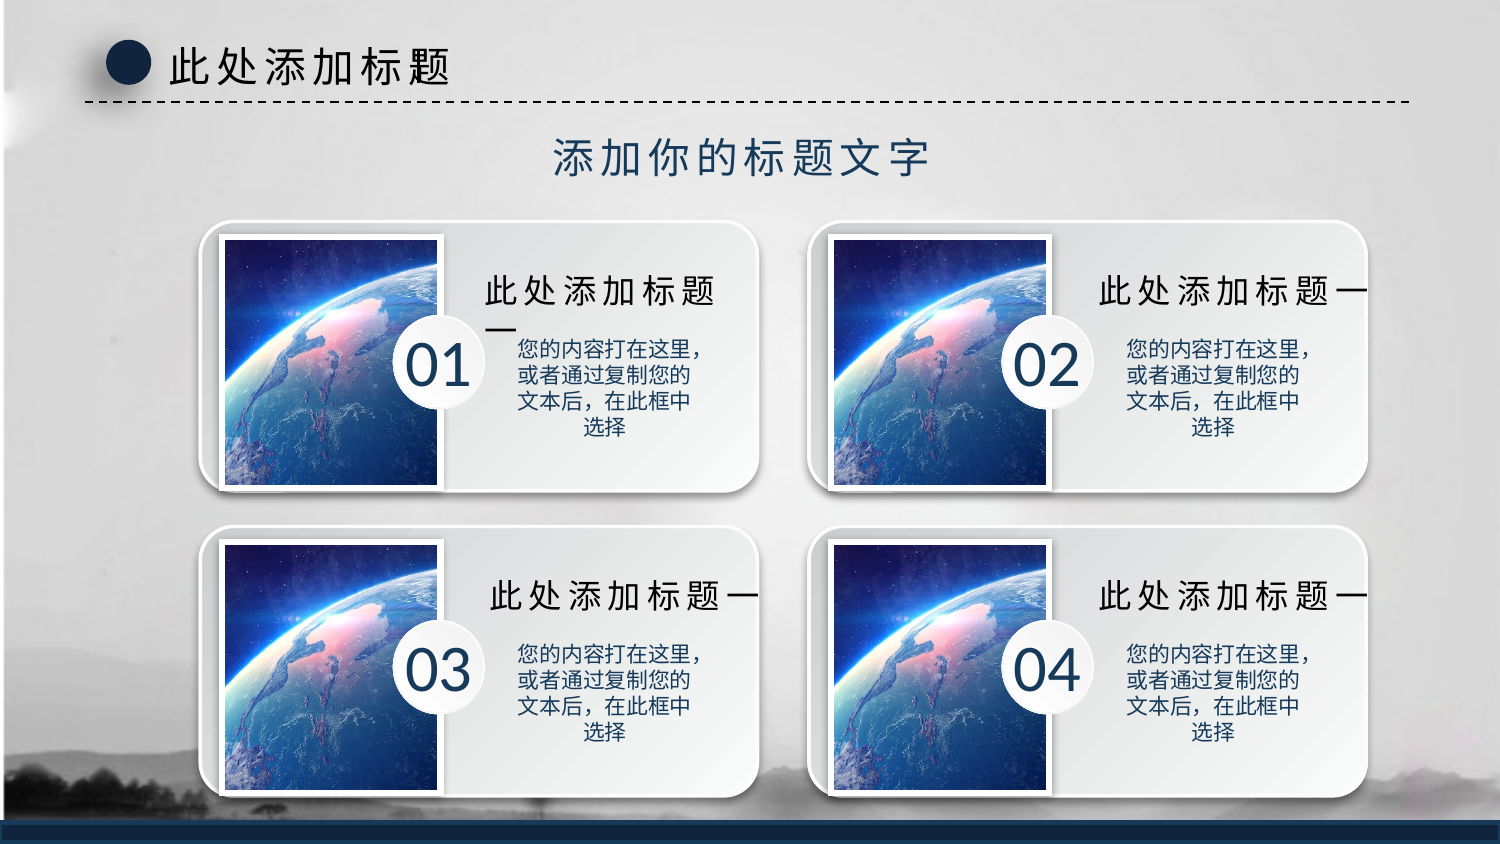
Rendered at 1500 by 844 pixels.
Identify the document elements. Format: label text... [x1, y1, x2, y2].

text_box 您的内容打在这里，或者通过复制您的文本后，在此框中选择 [1103, 327, 1324, 448]
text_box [998, 312, 1098, 410]
text_box [0, 820, 1500, 844]
text_box 您的内容打在这里，或者通过复制您的文本后，在此框中选择 [1103, 633, 1324, 753]
text_box 添加你的标题文字 [537, 124, 945, 190]
text_box [104, 37, 153, 87]
text_box [806, 524, 1369, 792]
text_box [389, 617, 489, 715]
text_box [806, 219, 1369, 487]
text_box [447, 623, 760, 798]
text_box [998, 617, 1098, 715]
text_box [1058, 623, 1369, 798]
text_box 此处添加标题一 [1083, 567, 1384, 623]
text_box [389, 312, 489, 410]
text_box 此处添加标题 [153, 33, 466, 99]
text_box 此处添加标题一 [474, 567, 775, 623]
text_box [198, 524, 760, 792]
picture [0, 0, 1500, 820]
text_box [1058, 318, 1369, 493]
text_box 此处添加标题一 [1083, 262, 1384, 318]
text_box [198, 219, 760, 493]
text_box 此处添加标题一 [469, 262, 758, 358]
text_box 您的内容打在这里，或者通过复制您的文本后，在此框中选择 [494, 327, 715, 448]
text_box 您的内容打在这里，或者通过复制您的文本后，在此框中选择 [494, 633, 715, 753]
